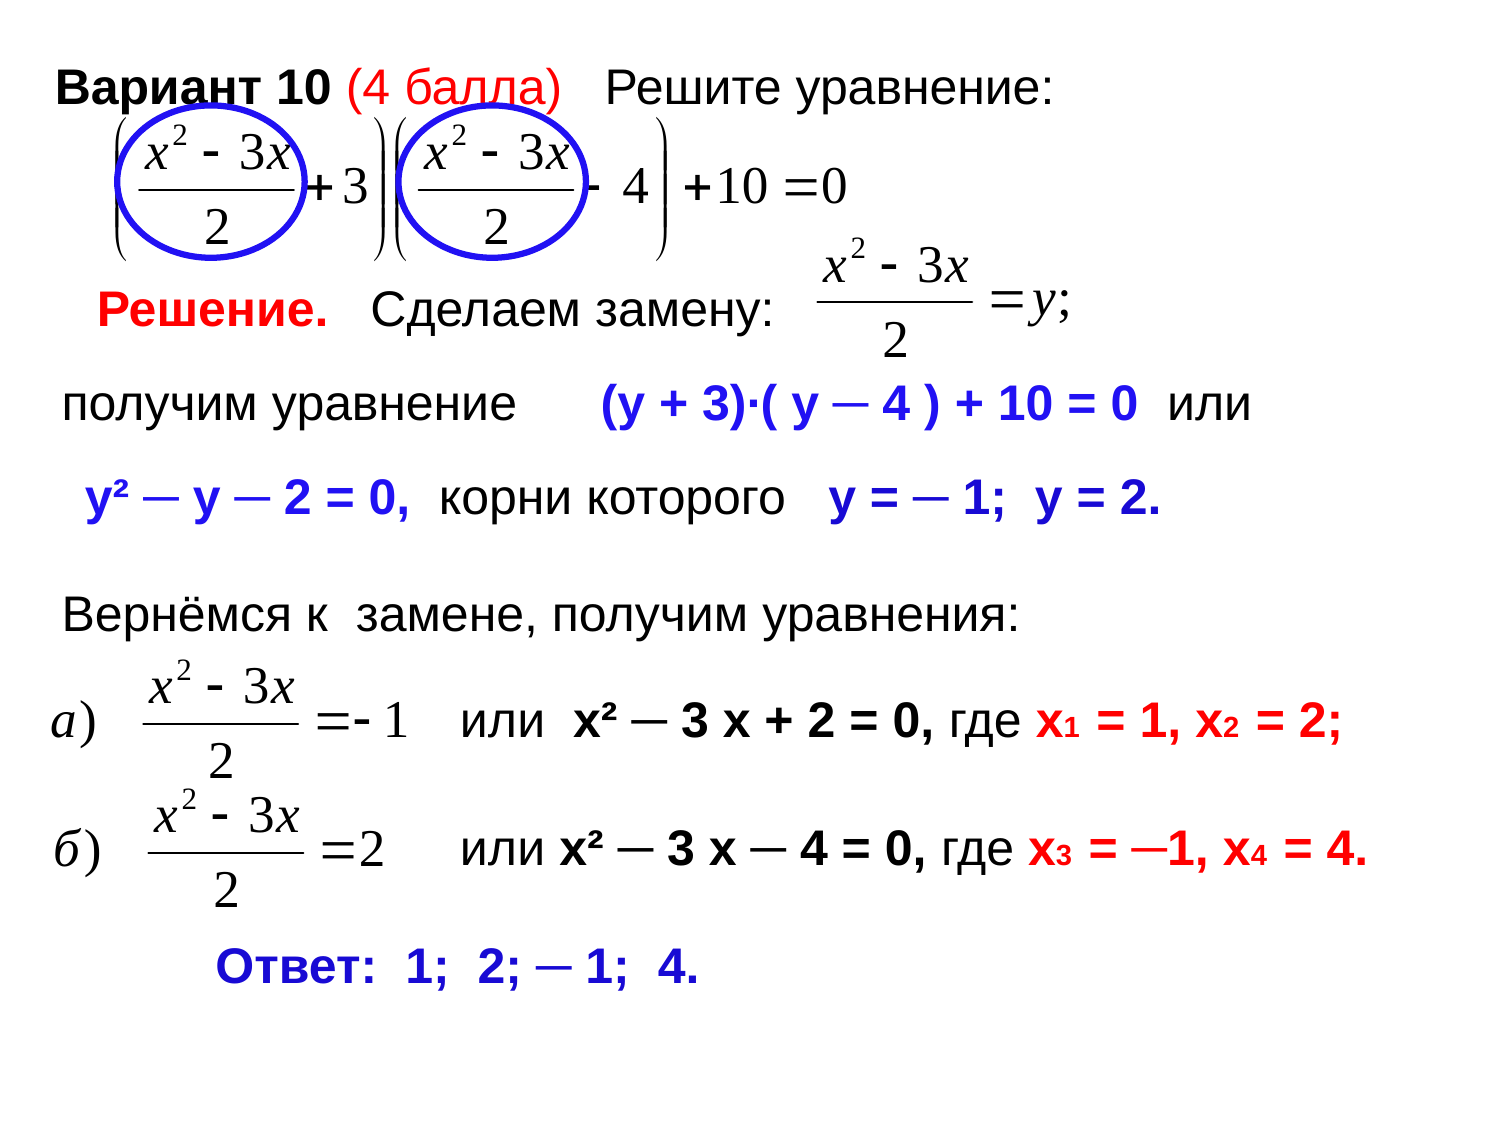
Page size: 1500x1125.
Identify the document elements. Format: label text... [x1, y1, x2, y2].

text_box или х² ─ 3 х + 2 = 0, где х1 = 1, х2 = 2; [445, 679, 1454, 755]
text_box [808, 222, 1080, 369]
text_box Ответ: 1; 2; ─ 1; 4. [200, 925, 716, 1001]
text_box у² ─ у ─ 2 = 0, корни которого у = ─ 1; у = 2. [70, 456, 1207, 532]
text_box Решение. Сделаем замену: [82, 269, 797, 345]
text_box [46, 773, 394, 920]
text_box (у + 3)∙( у ─ 4 ) + 10 = 0 или [585, 363, 1383, 438]
text_box Вернёмся к замене, получим уравнения: [46, 574, 1079, 649]
text_box или х² ─ 3 х ─ 4 = 0, где х3 = ─1, х4 = 4. [445, 808, 1407, 884]
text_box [42, 644, 416, 791]
text_box получим уравнение [46, 363, 563, 438]
text_box Вариант 10 (4 балла) Решите уравнение: [40, 46, 1070, 122]
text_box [105, 105, 855, 275]
